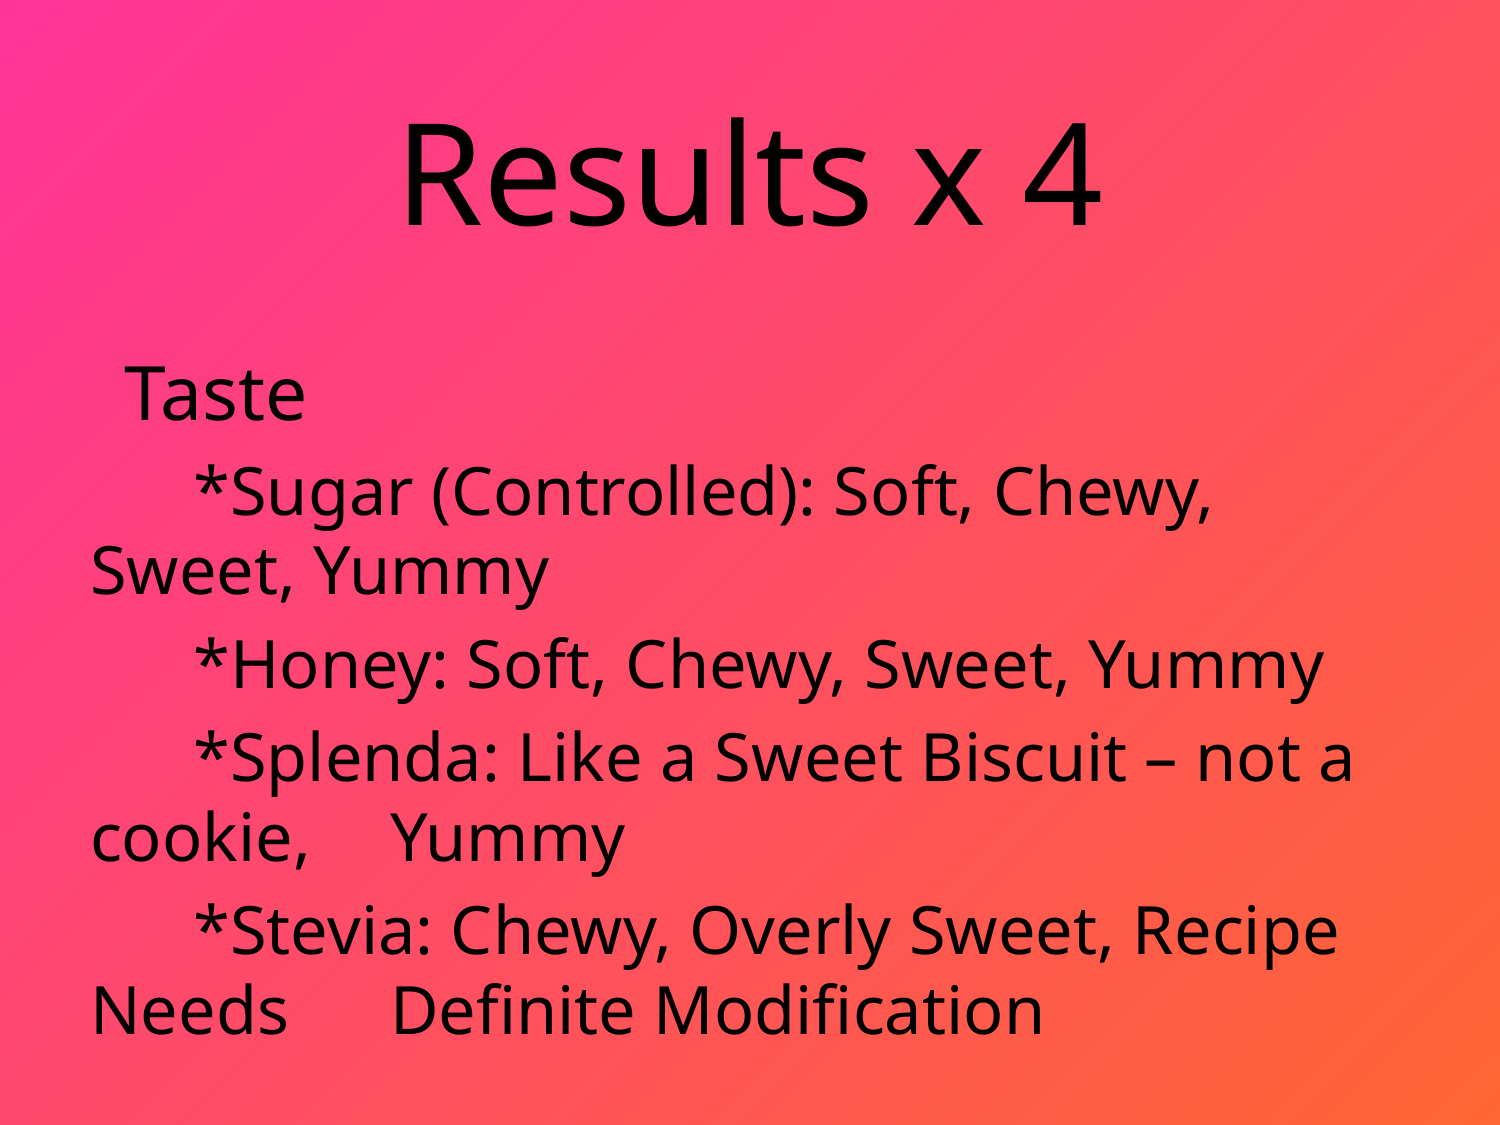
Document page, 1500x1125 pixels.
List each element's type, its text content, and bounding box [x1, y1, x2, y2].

list Taste *Sugar (Controlled): Soft, Chewy, Sweet, Yummy *Honey: Soft, Chewy, Sweet, Yummy *Splenda: Like a Sweet Biscuit – not a cookie, Yummy *Stevia: Chewy, Overly Sweet, Recipe Needs Definite Modification [75, 337, 1425, 1063]
title Results x 4 [0, 75, 1500, 263]
